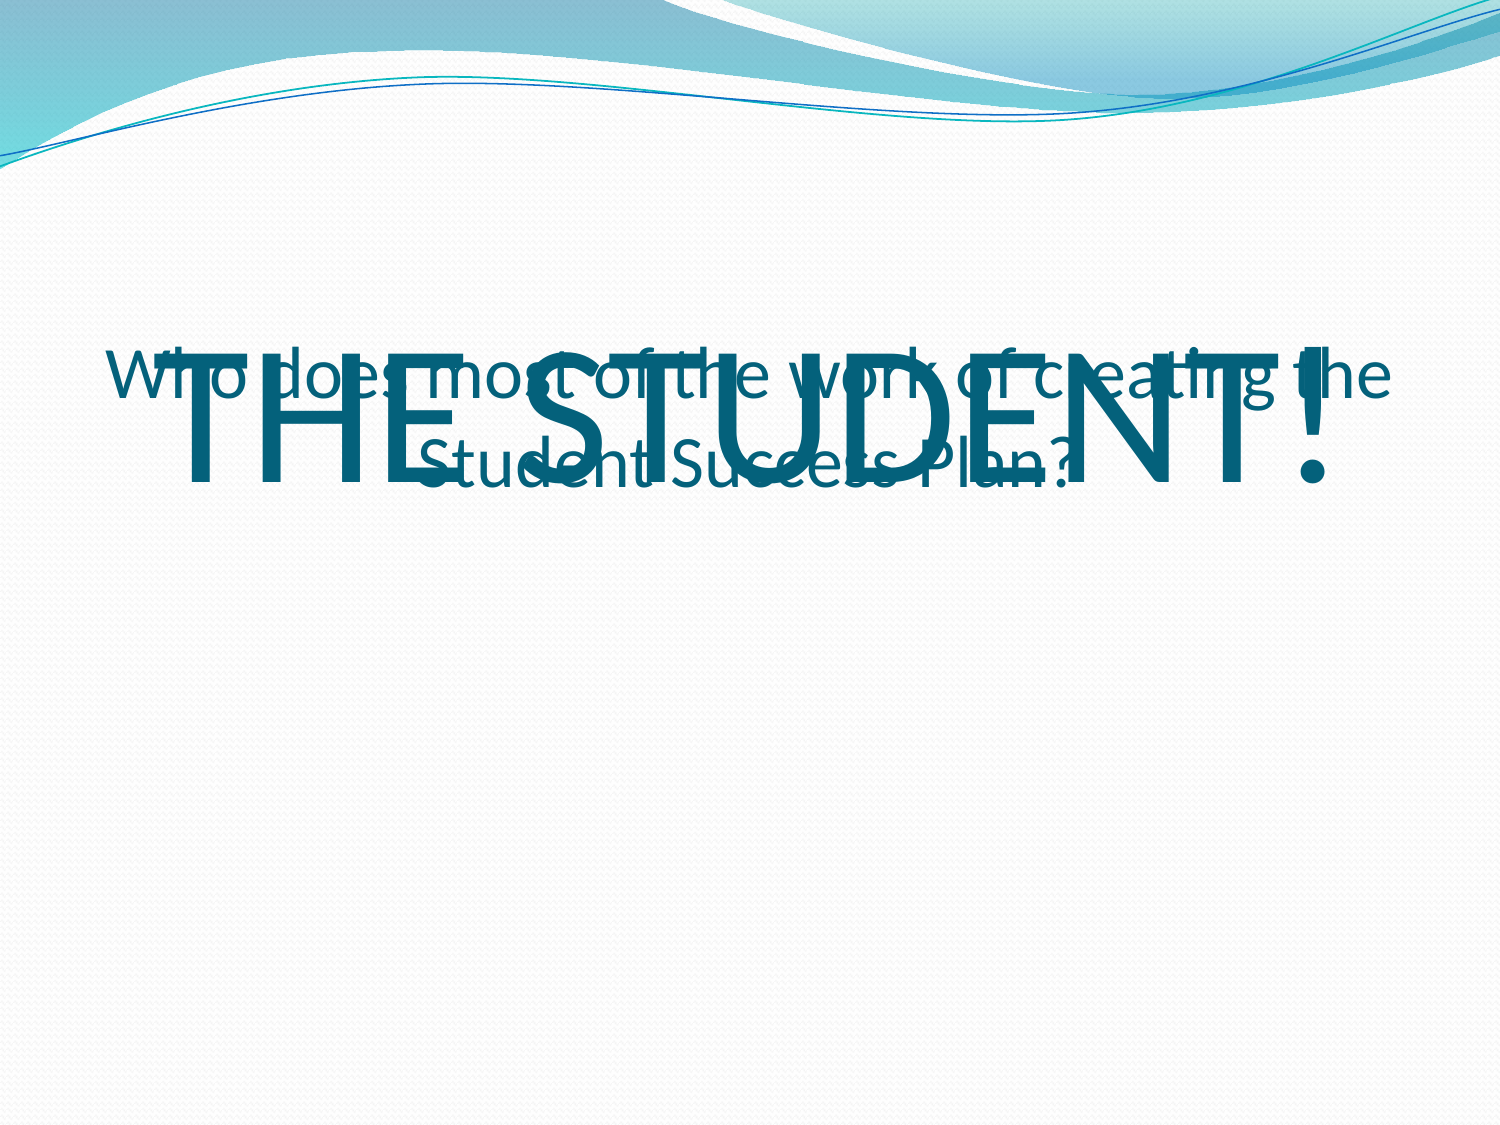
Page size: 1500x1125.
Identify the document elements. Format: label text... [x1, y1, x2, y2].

text_box THE STUDENT! [0, 274, 1500, 575]
